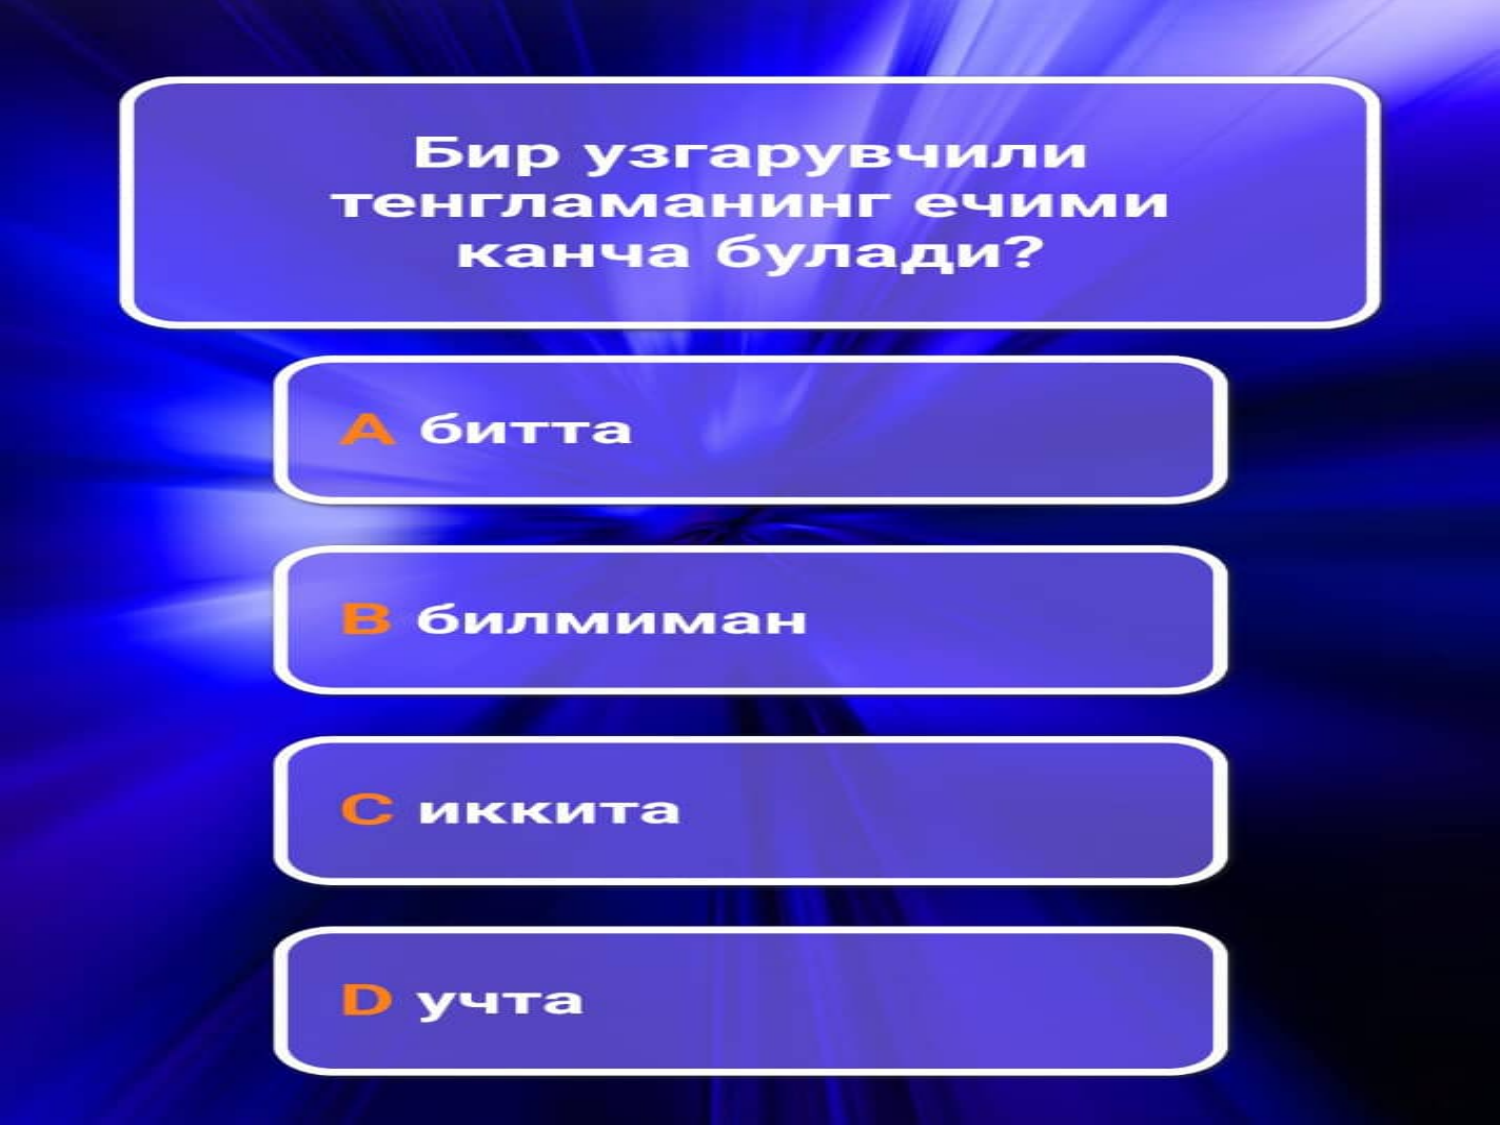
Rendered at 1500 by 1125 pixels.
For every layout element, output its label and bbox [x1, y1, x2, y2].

list [0, 0, 1500, 1125]
